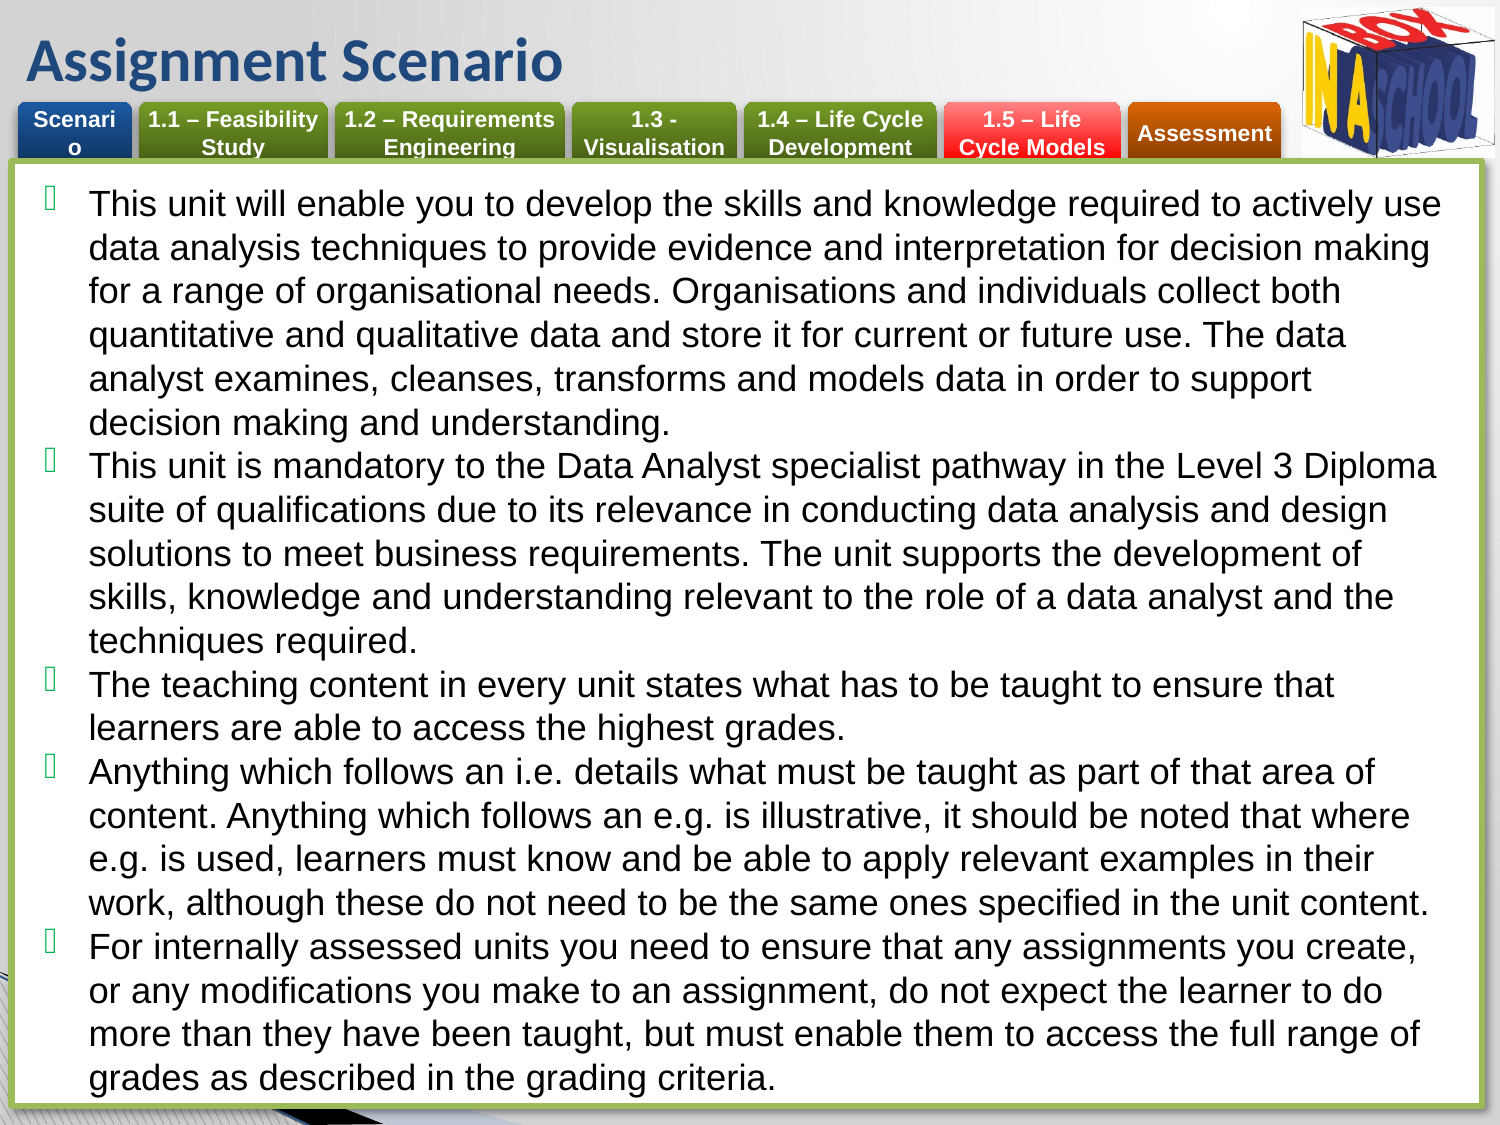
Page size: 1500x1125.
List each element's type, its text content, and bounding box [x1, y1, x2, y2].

picture [1302, 7, 1495, 158]
text_box This unit will enable you to develop the skills and knowledge required to actively use data analysis techniques to provide evidence and interpretation for decision making for a range of organisational needs. Organisations and individuals collect both quantitative and qualitative data and store it for current or future use. The data analyst examines, cleanses, transforms and models data in order to support decision making and understanding. This unit is mandatory to the Data Analyst specialist pathway in the Level 3 Diploma suite of qualifications due to its relevance in conducting data analysis and design solutions to meet business requirements. The unit supports the development of skills, knowledge and understanding relevant to the role of a data analyst and the techniques required. The teaching content in every unit states what has to be taught to ensure that learners are able to access the highest grades. Anything which follows an i.e. details what must be taught as part of that area of content. Anything which follows an e.g. is illustrative, it should be noted that where e.g. is used, learners must know and be able to apply relevant examples in their work, although these do not need to be the same ones specified in the unit content. For internally assessed units you need to ensure that any assignments you create, or any modifications you make to an assignment, do not expect the learner to do more than they have been taught, but must enable them to access the full range of grades as described in the grading criteria. [29, 172, 1471, 1106]
title Assignment Scenario [11, 11, 1282, 102]
picture [281, 1114, 303, 1125]
